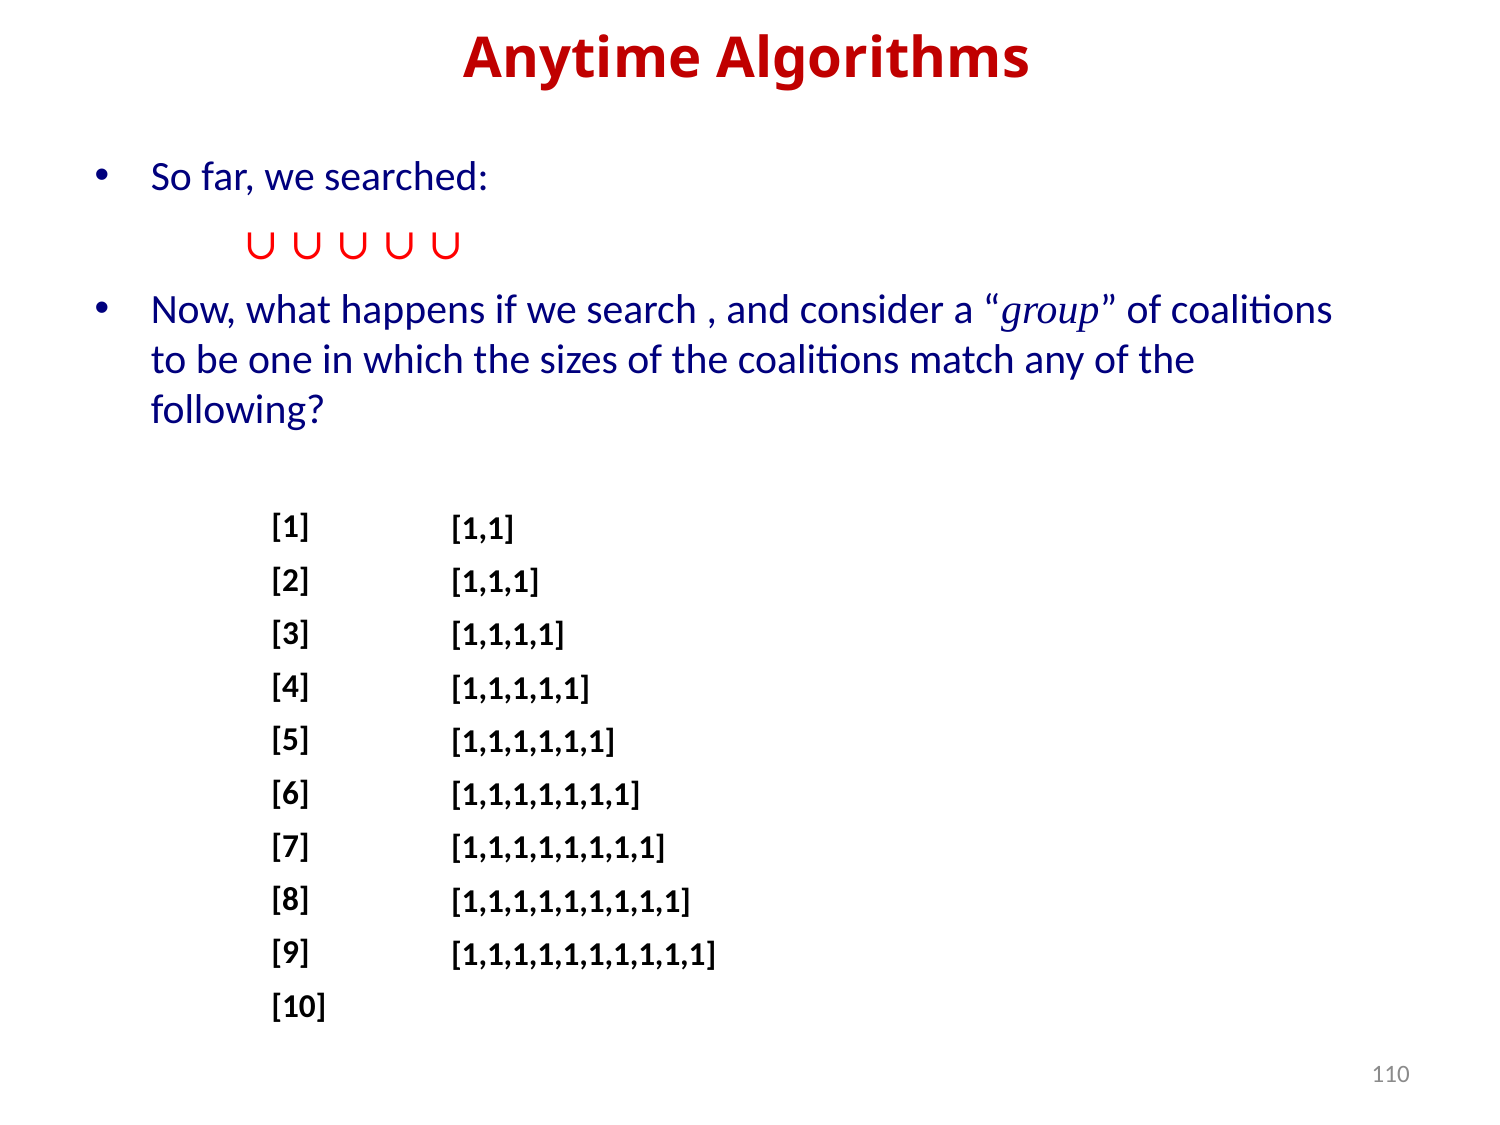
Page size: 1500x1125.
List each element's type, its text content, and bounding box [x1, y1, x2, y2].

text_box [1,1] [1,1,1] [1,1,1,1] [1,1,1,1,1] [1,1,1,1,1,1] [1,1,1,1,1,1,1] [1,1,1,1,1,1,1,1] [1,1,1,1,1,1,1,1,1] [1,1,1,1,1,1,1,1,1,1] [451, 506, 744, 1008]
slide_number 110 [1074, 1042, 1425, 1103]
text_box [1] [2] [3] [4] [5] [6] [7] [8] [9] [10] [271, 504, 355, 1061]
text_box Anytime Algorithms [93, 14, 1401, 97]
